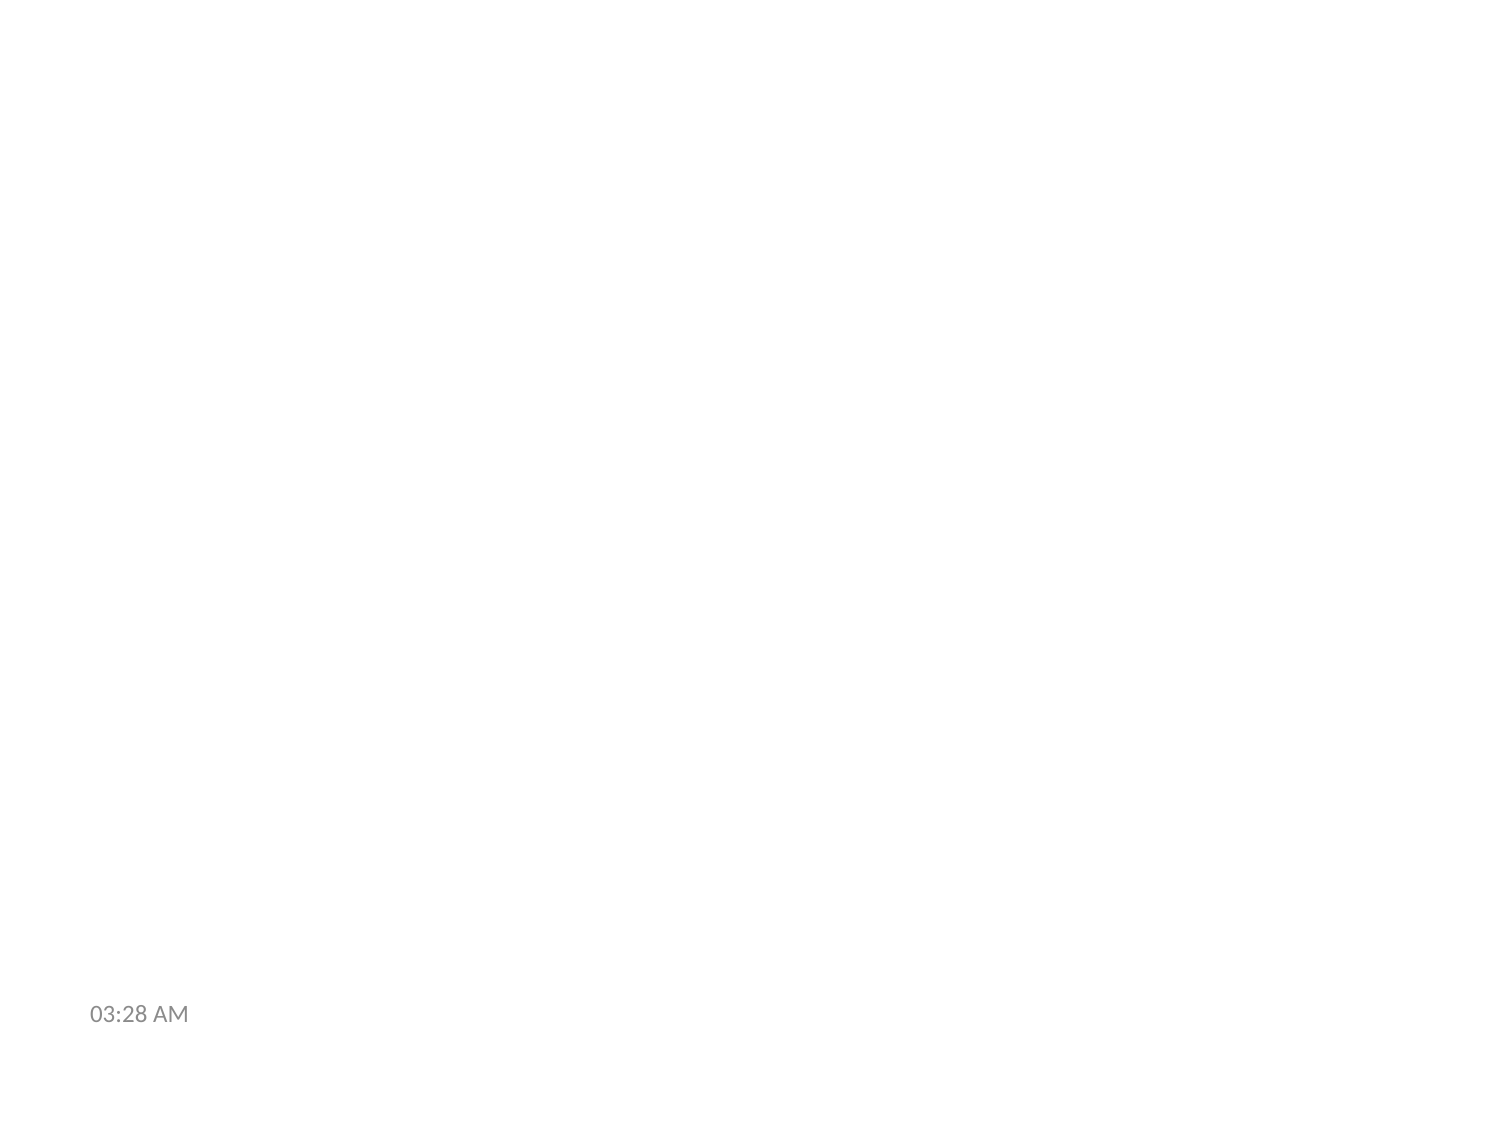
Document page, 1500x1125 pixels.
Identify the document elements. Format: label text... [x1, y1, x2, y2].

text_box 3:35 PM [75, 982, 425, 1043]
